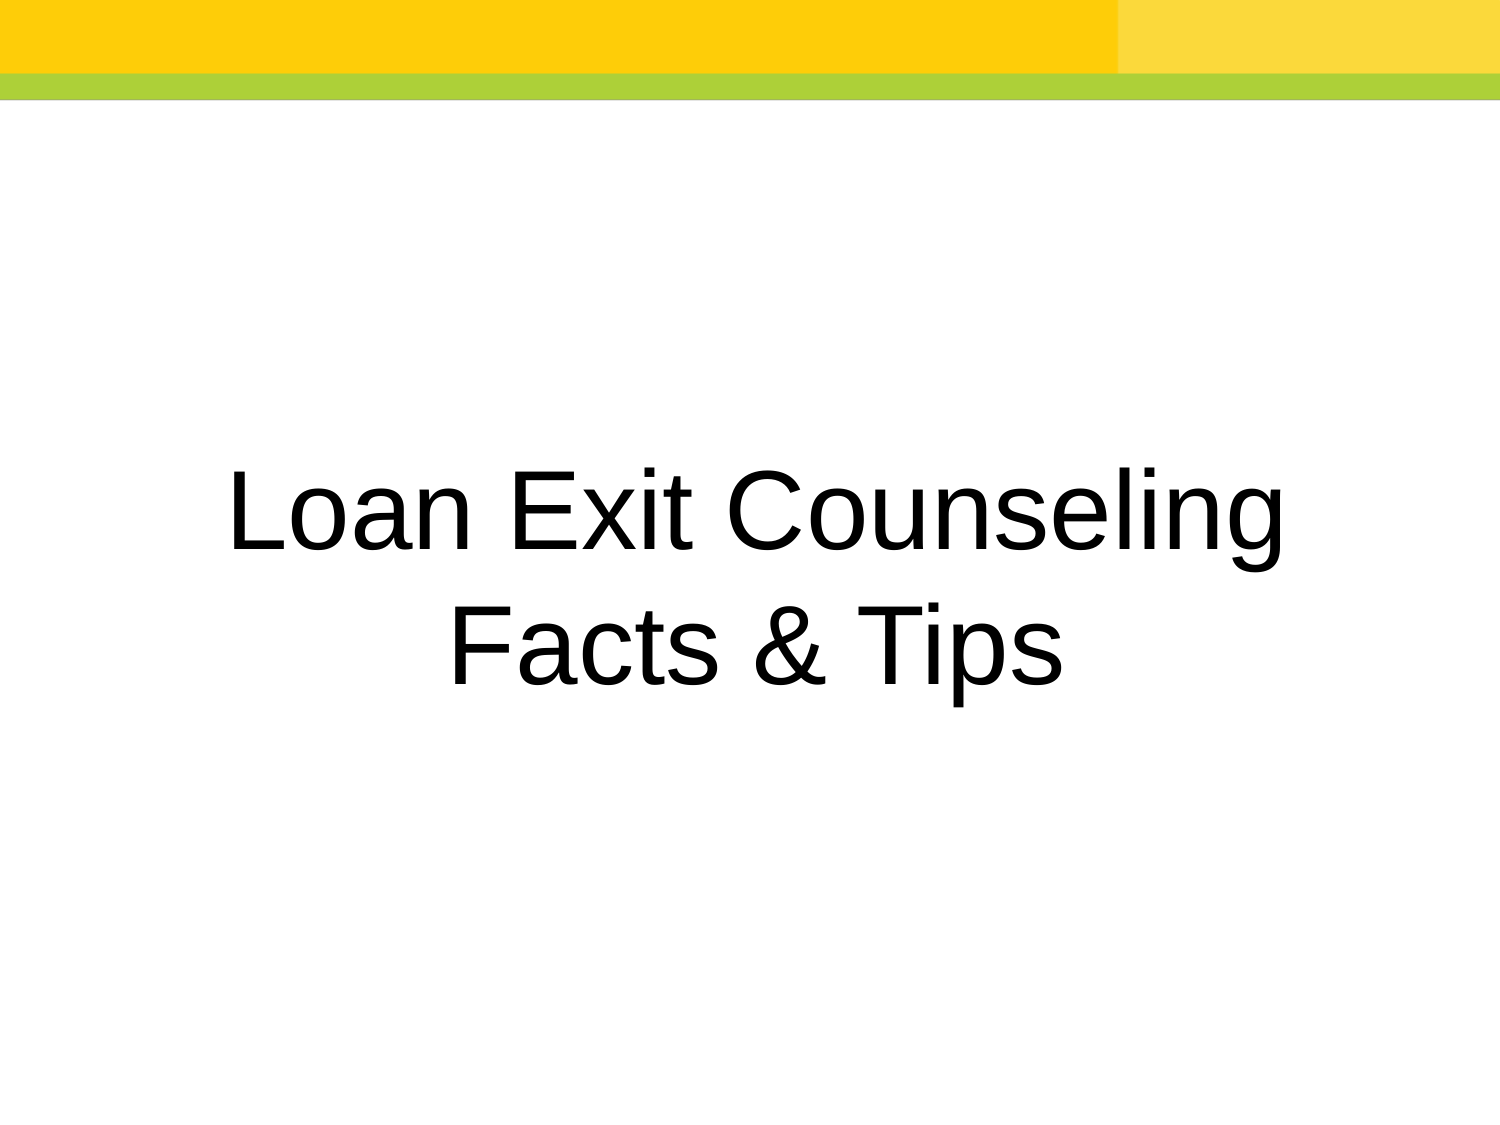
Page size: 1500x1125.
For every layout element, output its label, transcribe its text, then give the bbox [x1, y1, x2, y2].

title Loan Exit Counseling Facts & Tips [174, 451, 1338, 693]
picture [0, 0, 1500, 1125]
